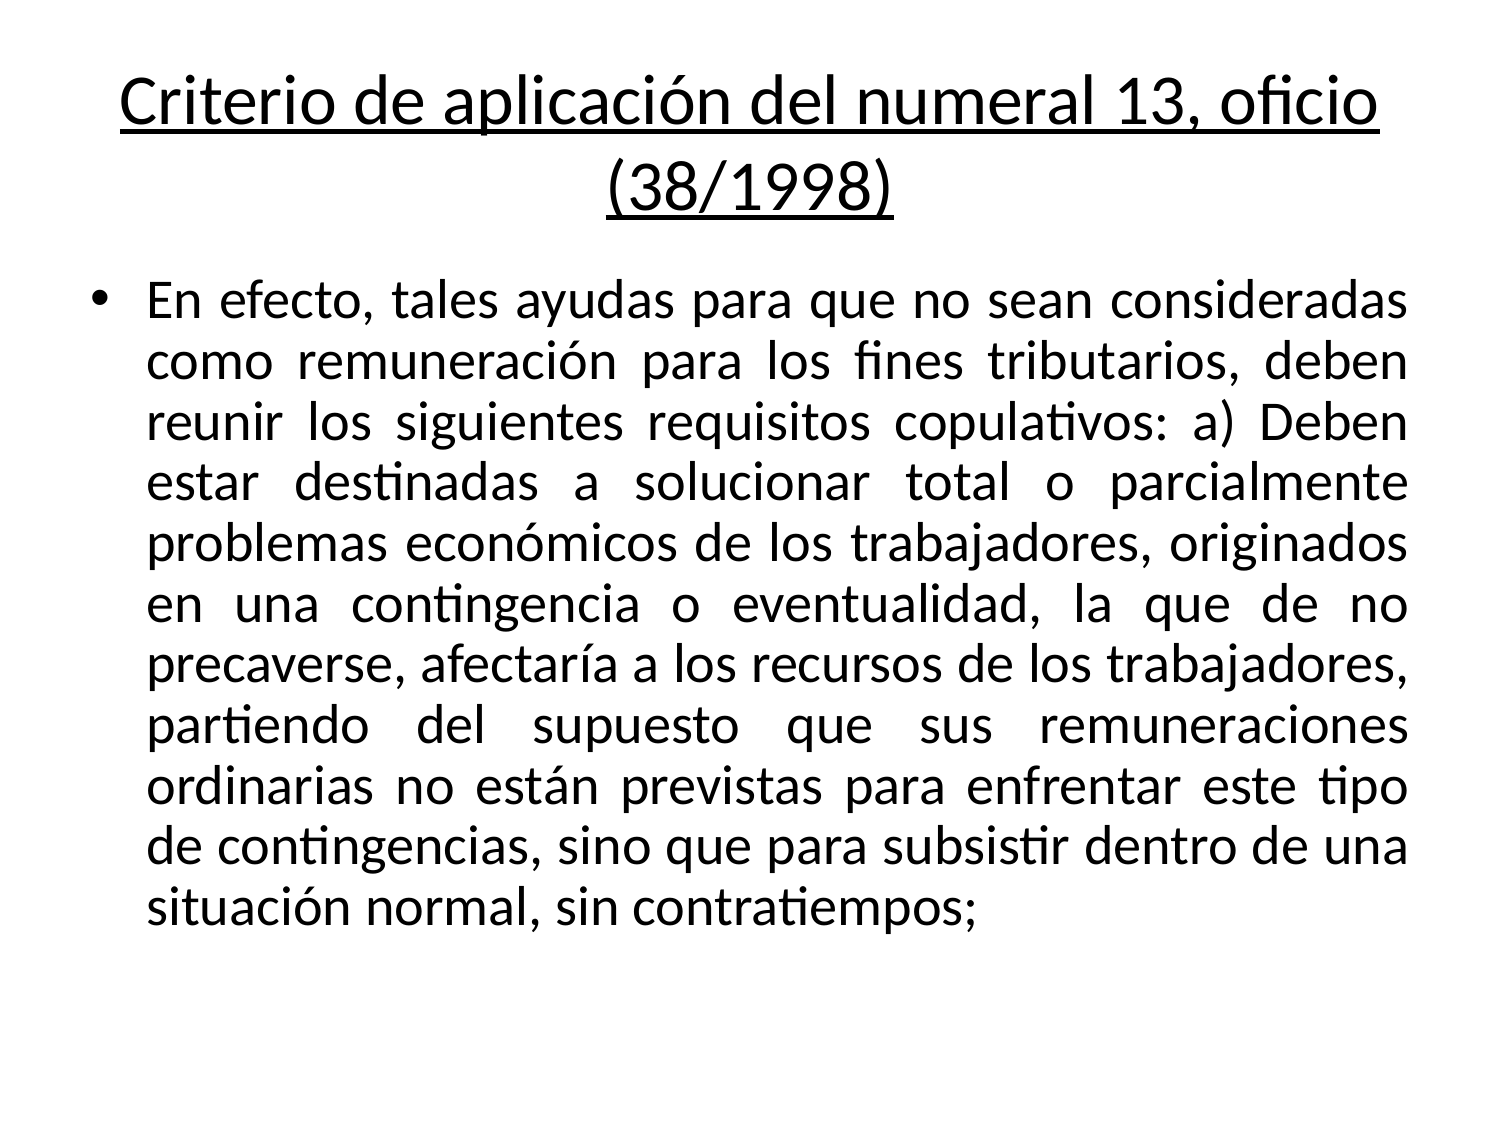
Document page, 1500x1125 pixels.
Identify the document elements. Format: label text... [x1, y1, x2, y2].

list En efecto, tales ayudas para que no sean consideradas como remuneración para los fines tributarios, deben reunir los siguientes requisitos copulativos: a) Deben estar destinadas a solucionar total o parcialmente problemas económicos de los trabajadores, originados en una contingencia o eventualidad, la que de no precaverse, afectaría a los recursos de los trabajadores, partiendo del supuesto que sus remuneraciones ordinarias no están previstas para enfrentar este tipo de contingencias, sino que para subsistir dentro de una situación normal, sin contratiempos; [74, 262, 1426, 1006]
title Criterio de aplicación del numeral 13, oficio (38/1998) [74, 44, 1426, 233]
